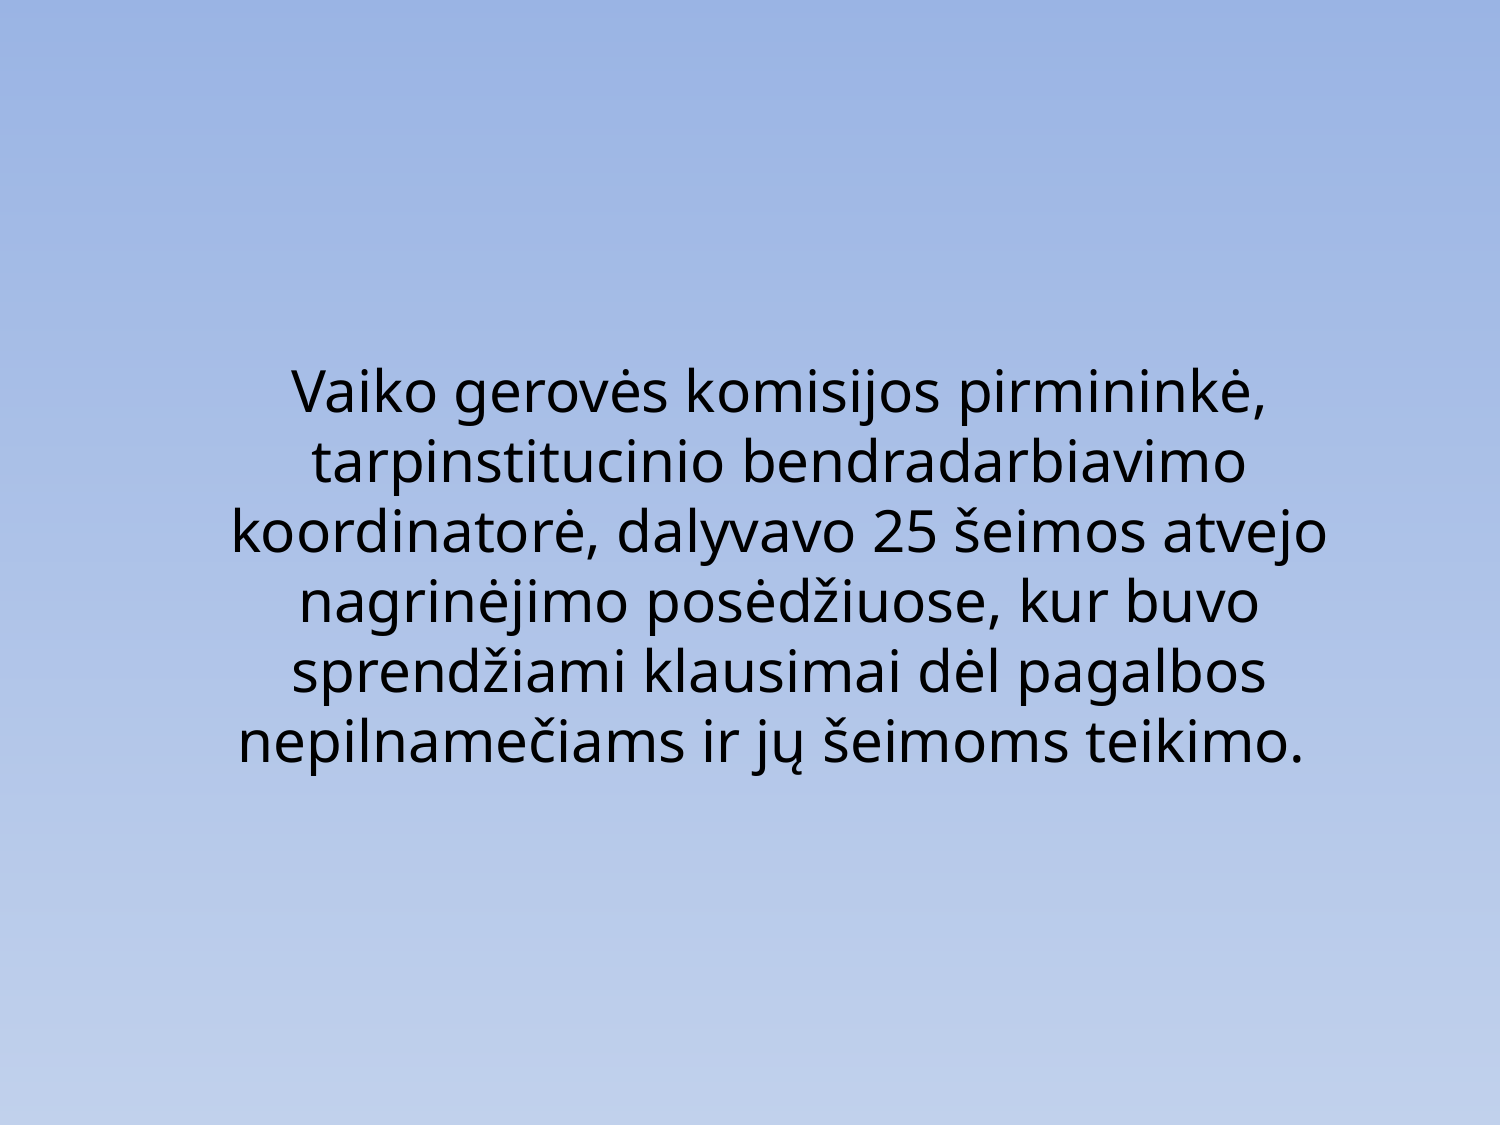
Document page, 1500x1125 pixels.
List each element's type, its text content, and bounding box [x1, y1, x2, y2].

text_box Vaiko gerovės komisijos pirmininkė, tarpinstitucinio bendradarbiavimo koordinatorė, dalyvavo 25 šeimos atvejo nagrinėjimo posėdžiuose, kur buvo sprendžiami klausimai dėl pagalbos nepilnamečiams ir jų šeimoms teikimo. [135, 137, 1424, 827]
